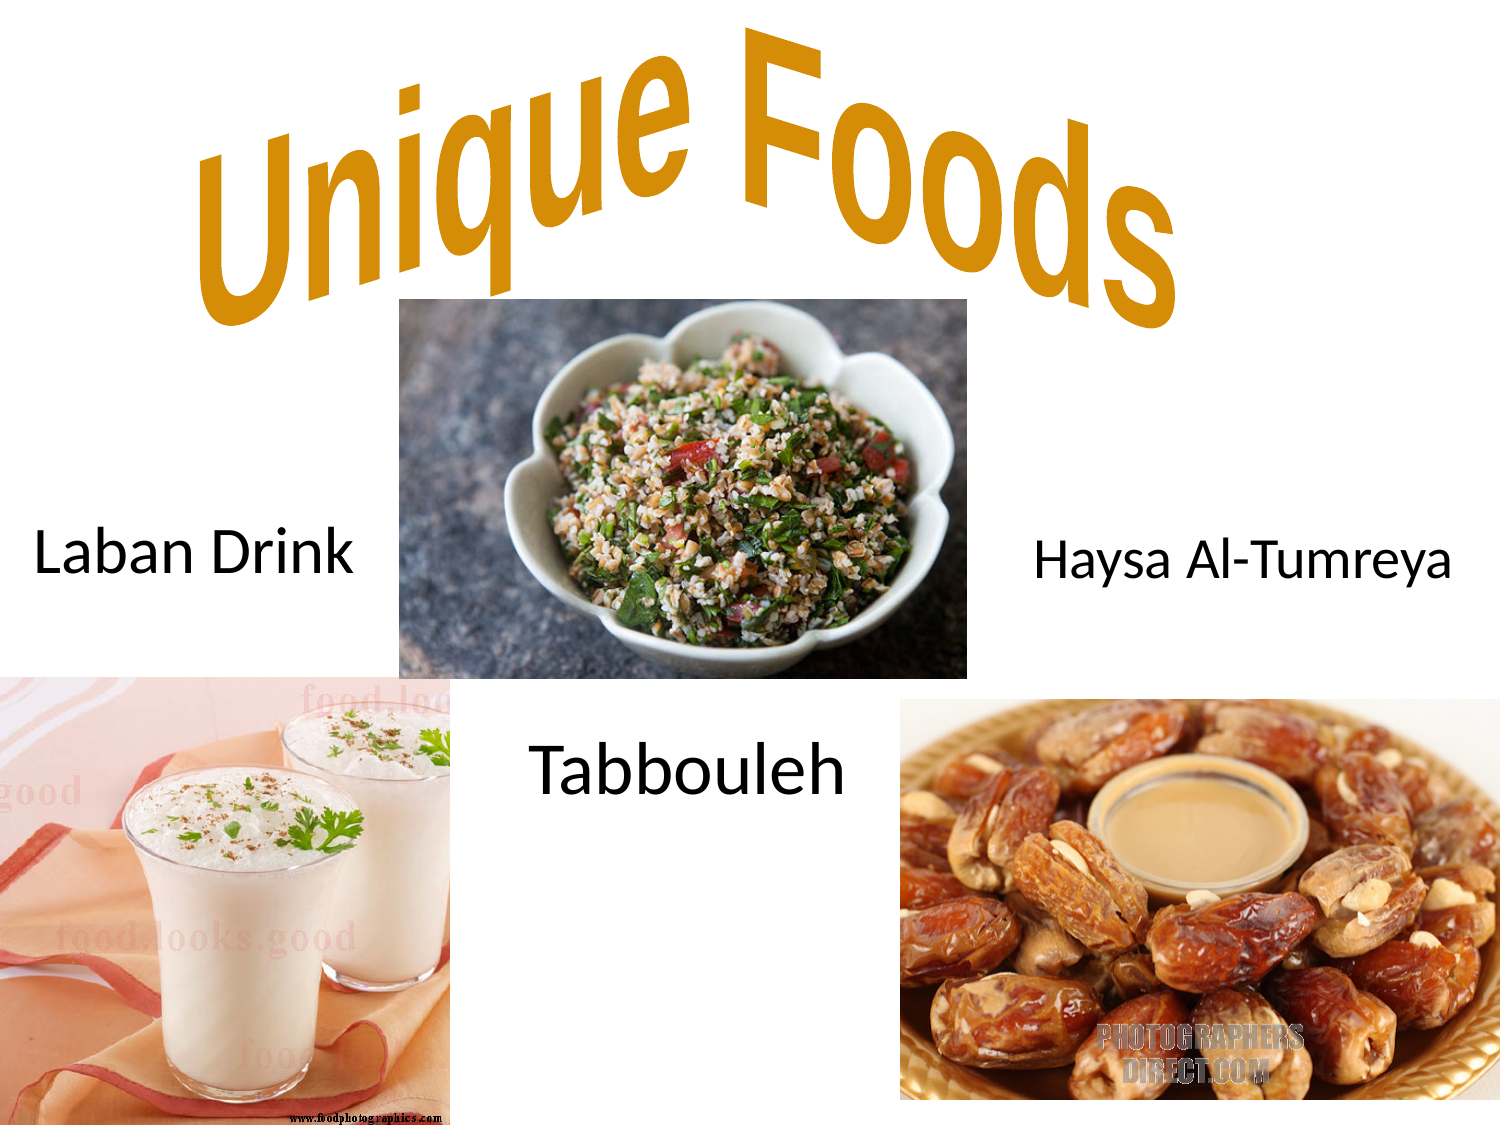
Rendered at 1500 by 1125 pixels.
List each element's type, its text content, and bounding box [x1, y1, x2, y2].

text_box Haysa Al-Tumreya [987, 512, 1500, 598]
text_box Laban Drink [0, 499, 394, 595]
picture [899, 699, 1500, 1101]
text_box Tabbouleh [487, 712, 888, 818]
picture [0, 299, 967, 1125]
